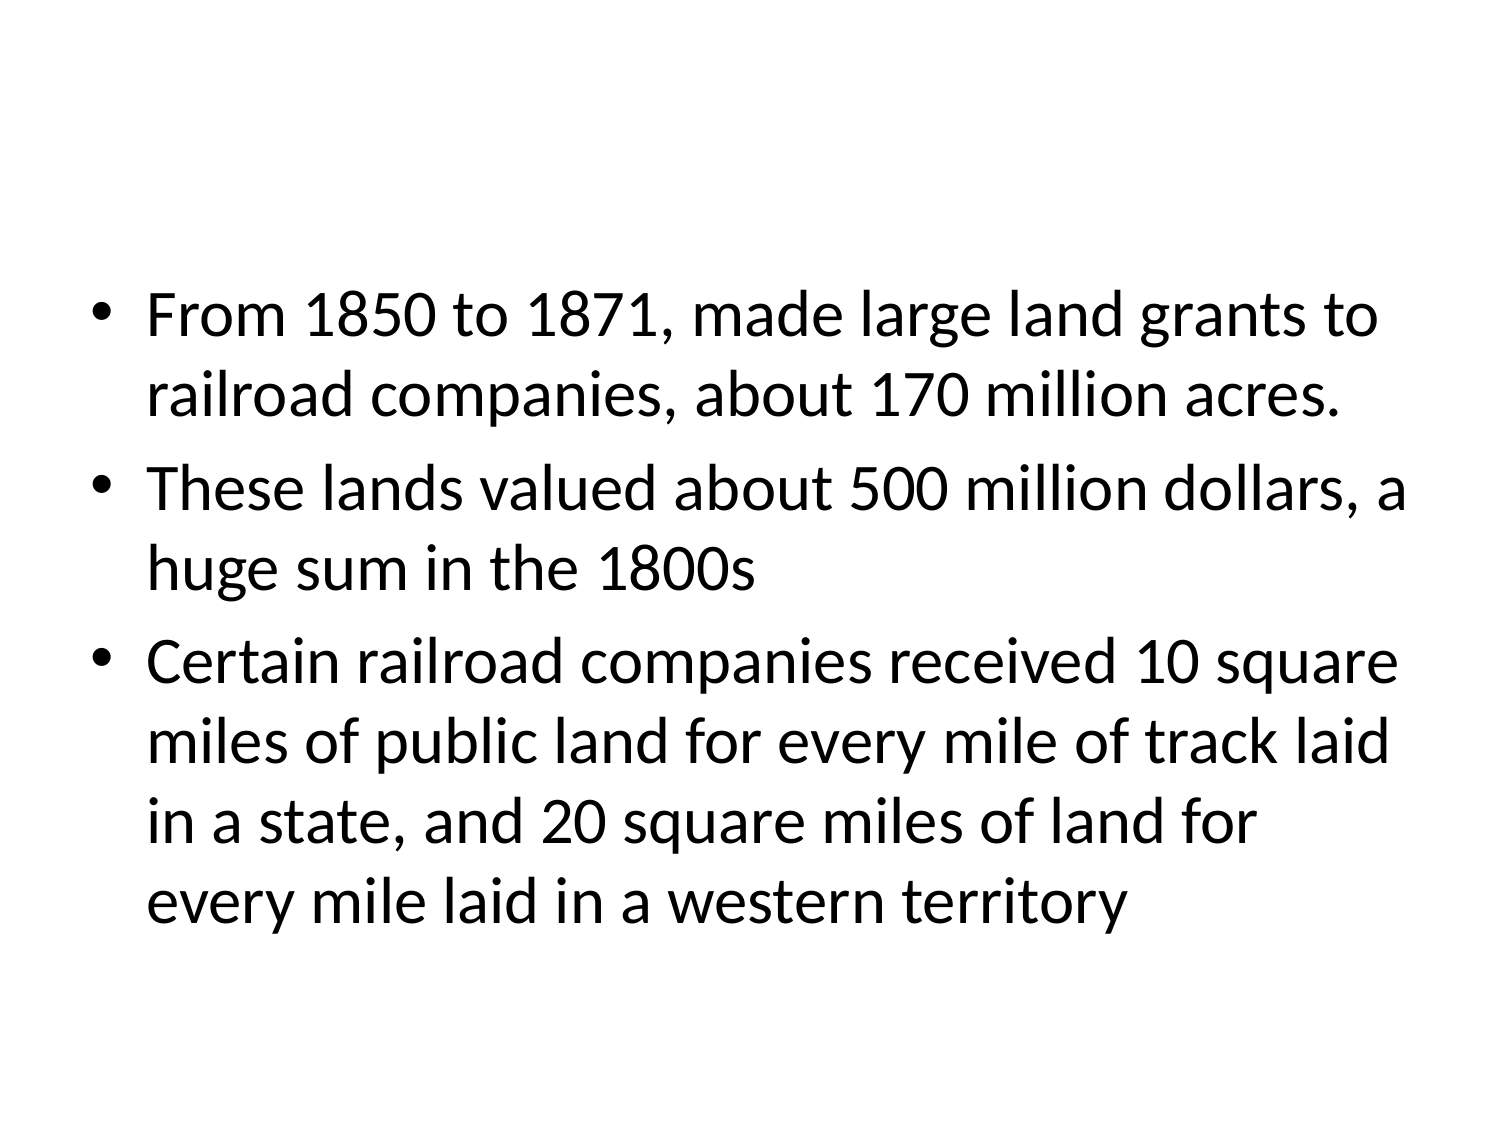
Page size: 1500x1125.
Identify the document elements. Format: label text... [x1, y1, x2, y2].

list From 1850 to 1871, made large land grants to railroad companies, about 170 million acres. These lands valued about 500 million dollars, a huge sum in the 1800s Certain railroad companies received 10 square miles of public land for every mile of track laid in a state, and 20 square miles of land for every mile laid in a western territory [75, 262, 1425, 1005]
